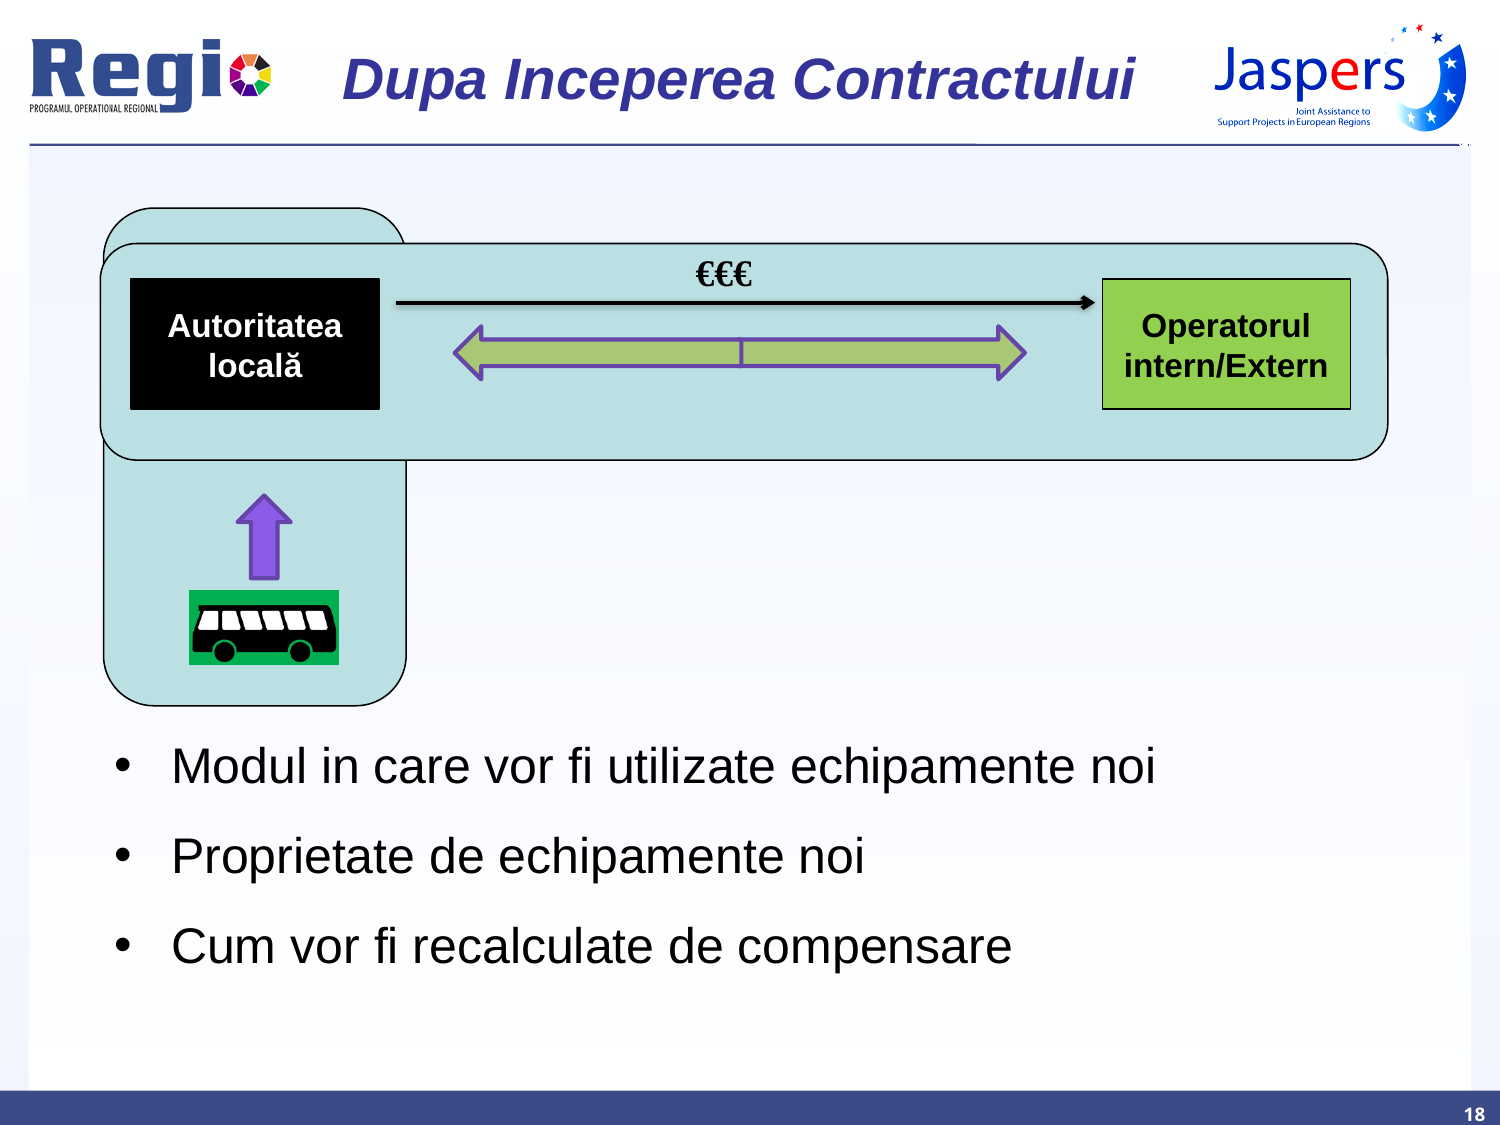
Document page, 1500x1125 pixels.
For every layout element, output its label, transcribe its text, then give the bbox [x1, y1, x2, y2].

picture [29, 38, 273, 115]
text_box Modul in care vor fi utilizate echipamente noi Proprietate de echipamente noi Cum vor fi recalculate de compensare [100, 696, 1428, 1125]
text_box [103, 440, 407, 696]
text_box Autoritatea locală [131, 278, 380, 409]
text_box [103, 208, 404, 263]
text_box [742, 324, 1027, 382]
text_box [452, 324, 744, 382]
text_box 18 [1428, 1095, 1500, 1125]
text_box [100, 243, 1388, 461]
picture [1174, 0, 1479, 154]
text_box [235, 493, 293, 581]
title Dupa Inceperea Contractului [64, 18, 1169, 135]
picture [188, 589, 340, 666]
text_box €€€ [680, 242, 767, 301]
text_box Operatorul intern/Extern [1102, 278, 1351, 409]
